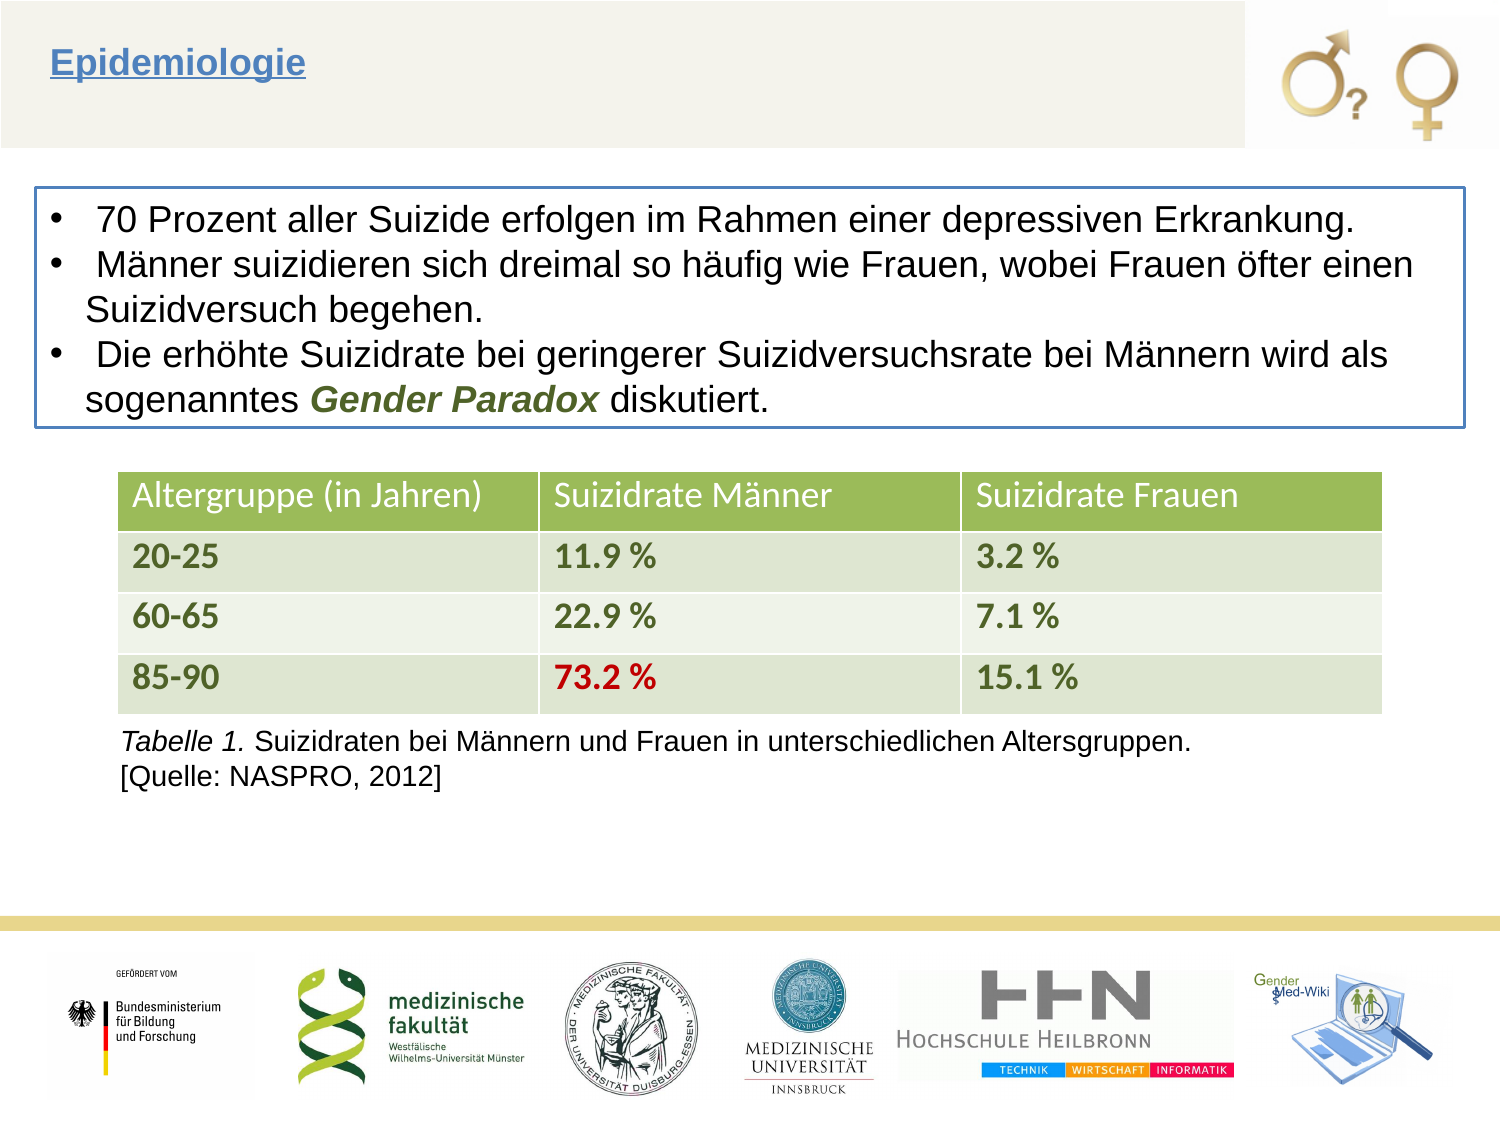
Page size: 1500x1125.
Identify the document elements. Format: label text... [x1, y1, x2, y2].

text_box 70 Prozent aller Suizide erfolgen im Rahmen einer depressiven Erkrankung. Männer suizidieren sich dreimal so häufig wie Frauen, wobei Frauen öfter einen Suizidversuch begehen. Die erhöhte Suizidrate bei geringerer Suizidversuchsrate bei Männern wird als sogenanntes Gender Paradox diskutiert. [35, 187, 1465, 428]
text_box Tabelle 1. Suizidraten bei Männern und Frauen in unterschiedlichen Altersgruppen. [Quelle: NASPRO, 2012] [105, 714, 1372, 800]
table_cell 3.2 % [962, 533, 1382, 592]
table_cell 7.1 % [962, 594, 1382, 653]
picture [1246, 965, 1453, 1087]
text_box Epidemiologie [35, 30, 1161, 90]
table_cell 11.9 % [540, 533, 960, 592]
table_header Suizidrate Männer [540, 472, 960, 531]
table_cell 15.1 % [962, 655, 1382, 714]
picture [298, 952, 1234, 1100]
table_cell 22.9 % [540, 594, 960, 653]
table_cell 60-65 [118, 594, 538, 653]
picture [1245, 0, 1500, 149]
picture [47, 952, 255, 1100]
table_cell 20-25 [118, 533, 538, 592]
table_header Suizidrate Frauen [962, 472, 1382, 531]
table_cell 85-90 [118, 655, 538, 714]
table_header Altergruppe (in Jahren) [118, 472, 538, 531]
table_cell 73.2 % [540, 655, 960, 714]
